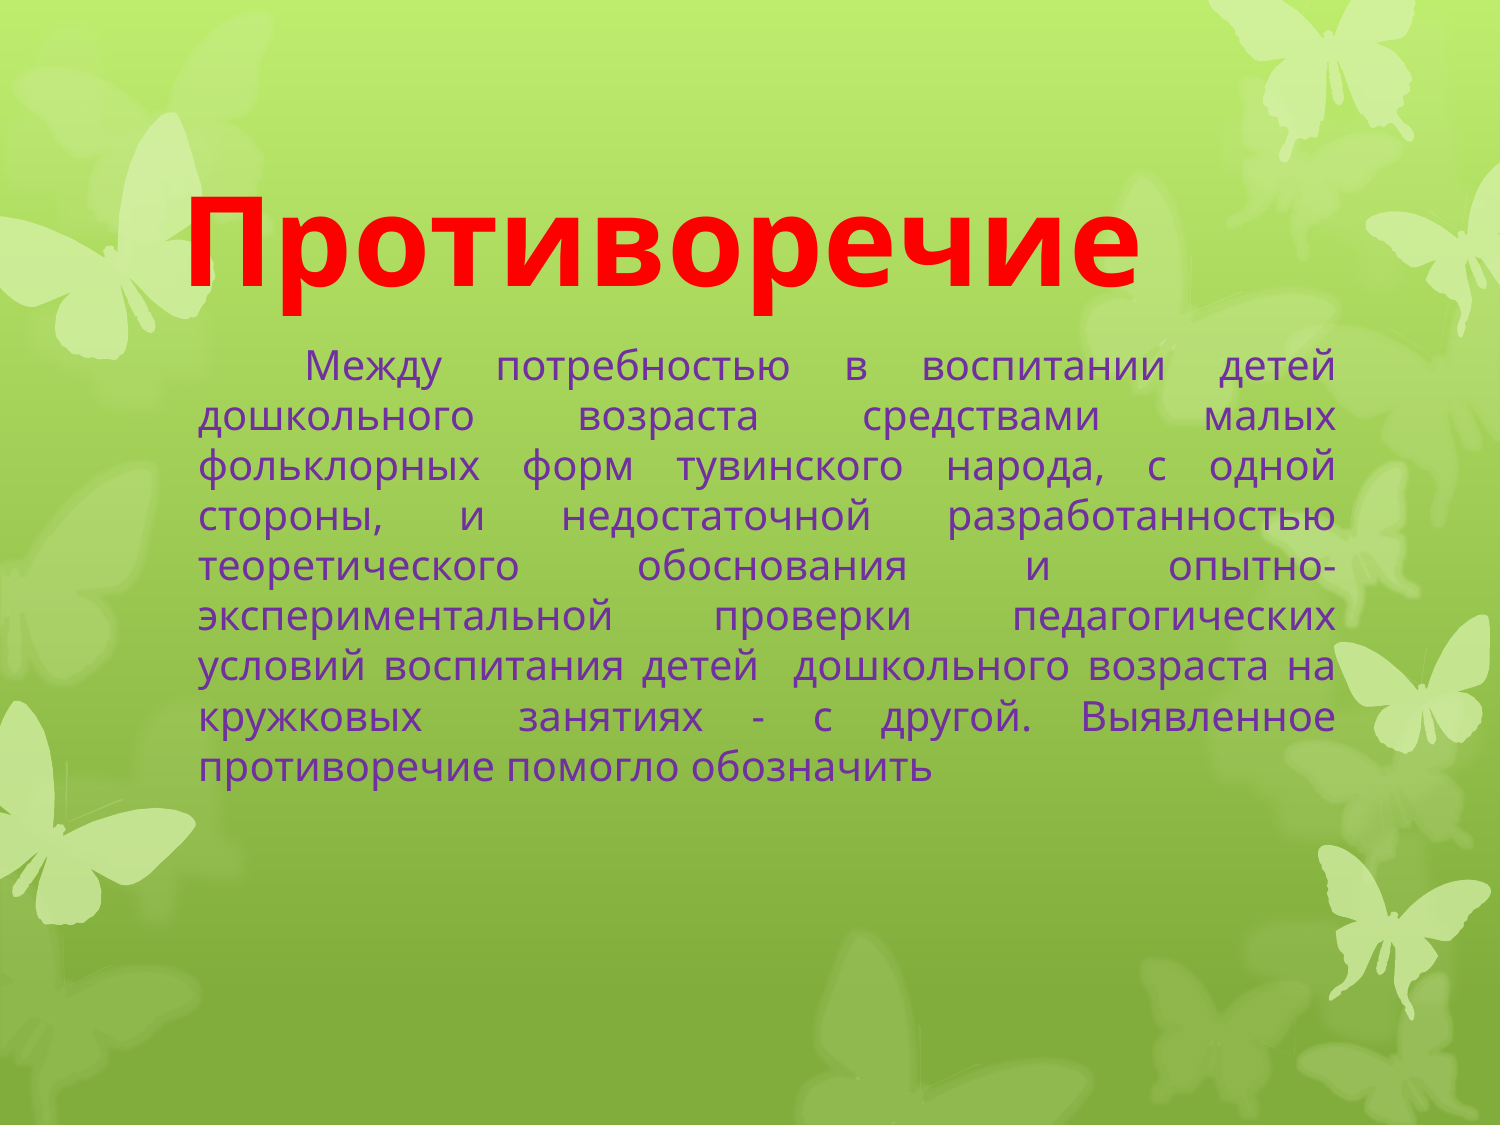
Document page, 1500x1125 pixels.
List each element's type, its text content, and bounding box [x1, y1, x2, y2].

title Противоречие [165, 110, 1335, 263]
list Между потребностью в воспитании детей дошкольного возраста средствами малых фольклорных форм тувинского народа, с одной стороны, и недостаточной разработанностью теоретического обоснования и опытно-экспериментальной проверки педагогических условий воспитания детей дошкольного возраста на кружковых занятиях - с другой. Выявленное противоречие помогло обозначить [183, 231, 1352, 897]
